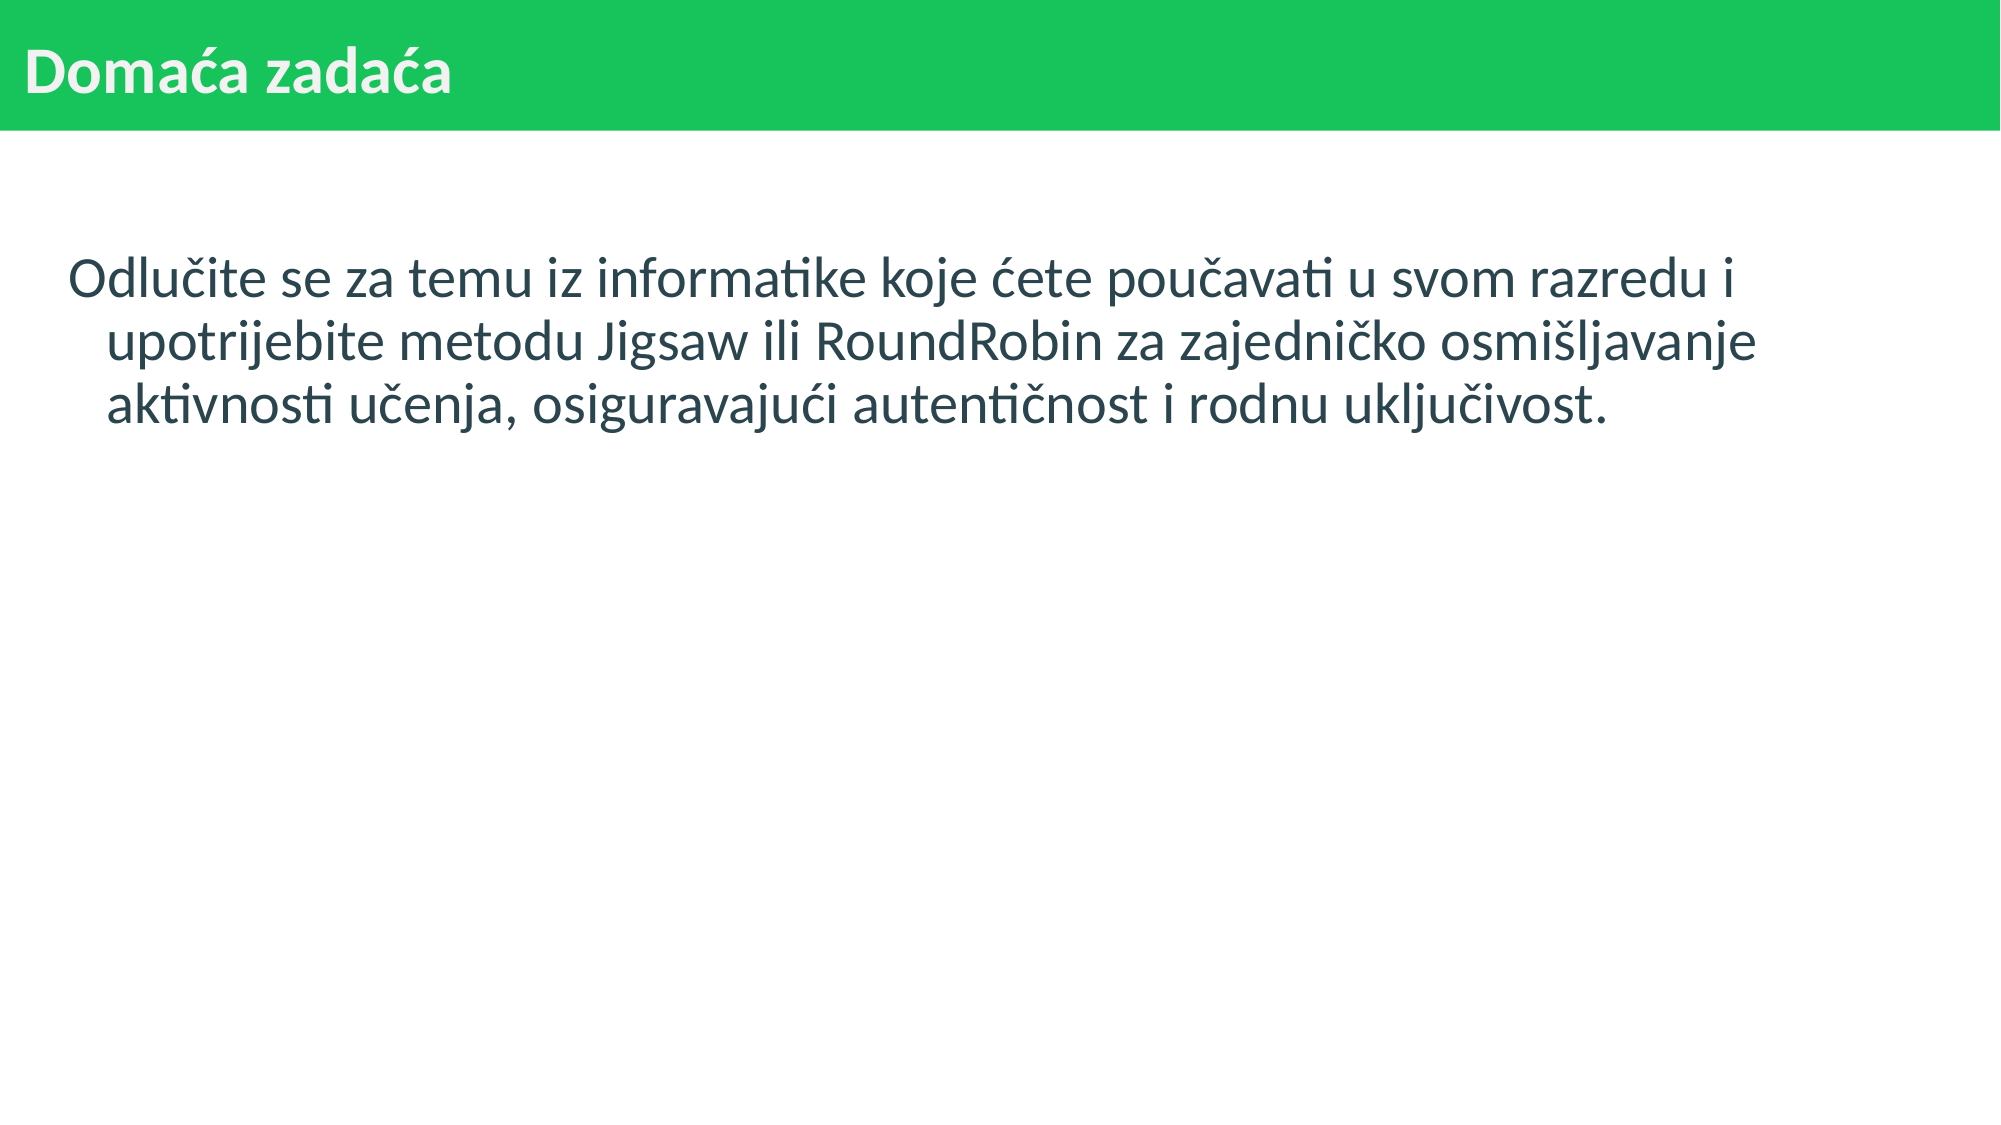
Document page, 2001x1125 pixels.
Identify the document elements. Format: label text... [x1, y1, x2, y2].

title Domaća zadaća [16, 13, 1976, 131]
list Odlučite se za temu iz informatike koje ćete poučavati u svom razredu i upotrijebite metodu Jigsaw ili RoundRobin za zajedničko osmišljavanje aktivnosti učenja, osiguravajući autentičnost i rodnu uključivost. [16, 239, 1976, 1108]
